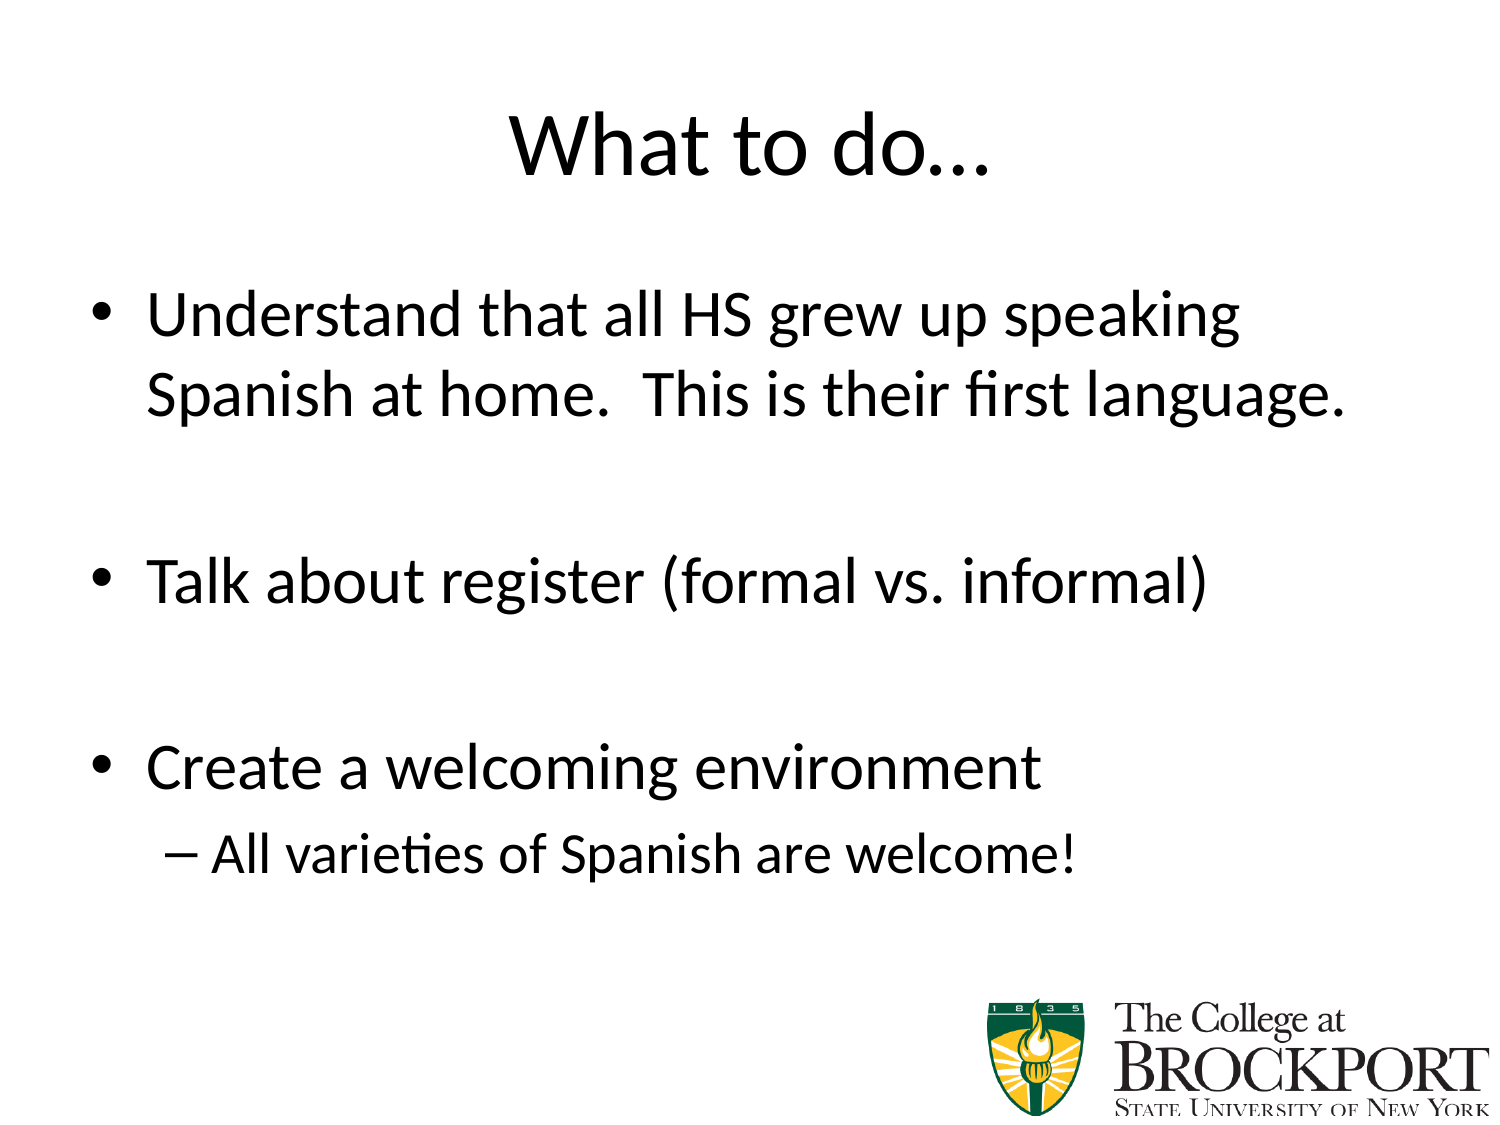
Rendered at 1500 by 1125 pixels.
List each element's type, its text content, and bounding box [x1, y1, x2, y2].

title What to do… [75, 45, 1425, 233]
list Understand that all HS grew up speaking Spanish at home. This is their first language. Talk about register (formal vs. informal) Create a welcoming environment All varieties of Spanish are welcome! [75, 262, 1425, 1005]
